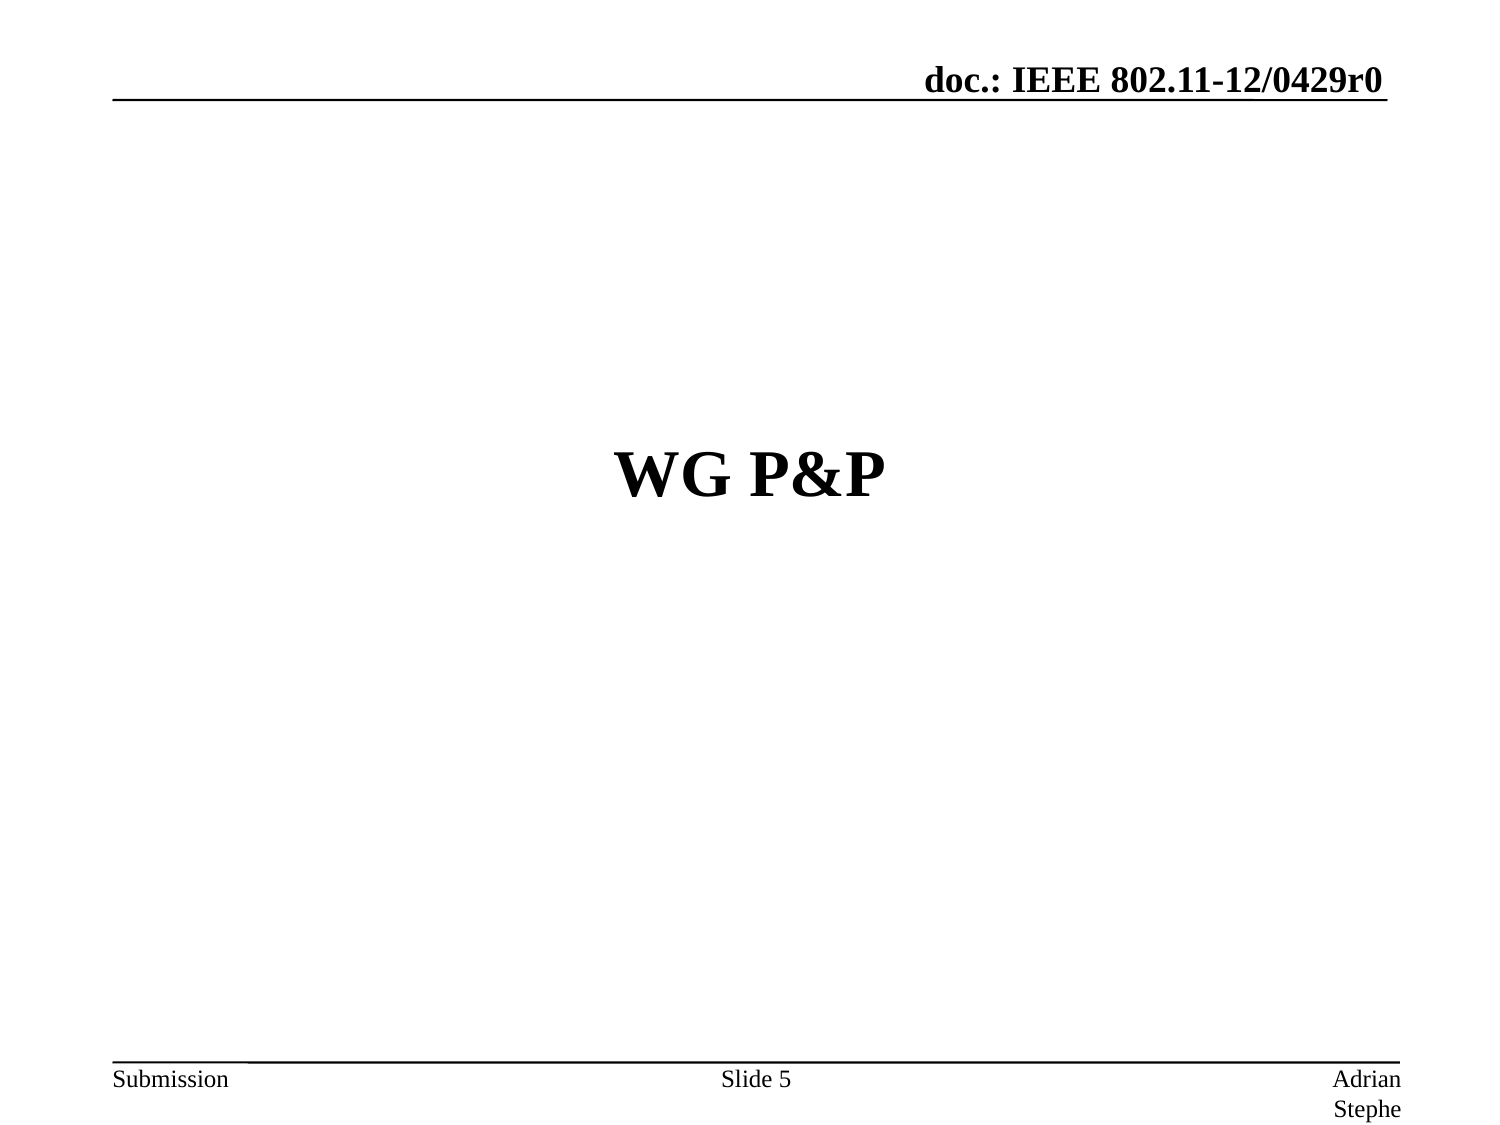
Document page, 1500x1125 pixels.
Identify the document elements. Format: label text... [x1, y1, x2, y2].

footer Adrian Stephens, Intel Corporation [1324, 1061, 1402, 1093]
title WG P&P [112, 349, 1388, 591]
slide_number Slide 5 [712, 1061, 800, 1093]
